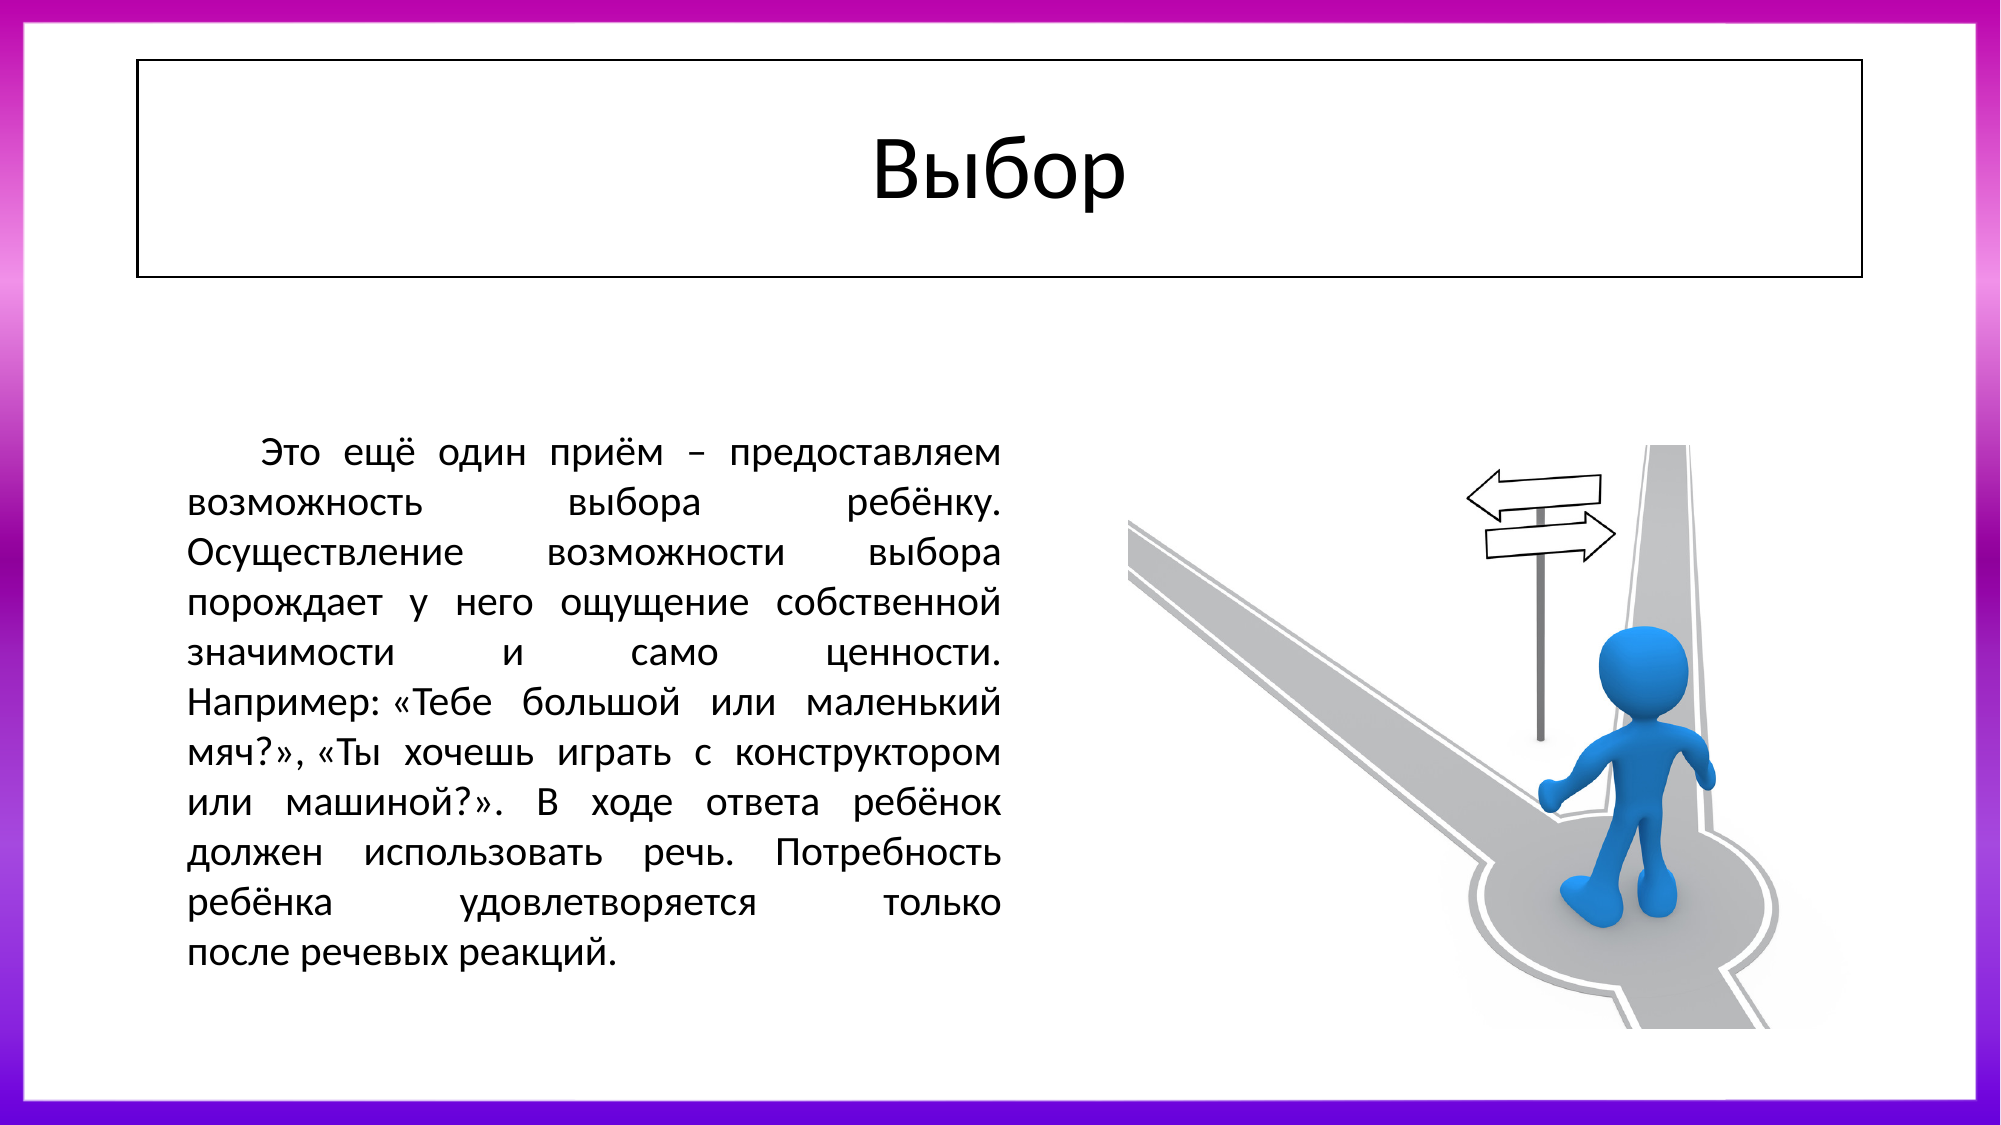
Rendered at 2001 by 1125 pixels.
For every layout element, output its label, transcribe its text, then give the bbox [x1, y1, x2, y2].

text_box Это ещё один приём – предоставляем возможность выбора ребёнку. Осуществление возможности выбора порождает у него ощущение собственной значимости и само ценности. Например: «Тебе большой или маленький мяч?», «Ты хочешь играть с конструктором или машиной?». В ходе ответа ребёнок должен использовать речь. Потребность ребёнка удовлетворяется только после речевых реакций. [172, 416, 1017, 982]
picture [0, 0, 2001, 1125]
title Выбор [136, 59, 1863, 278]
